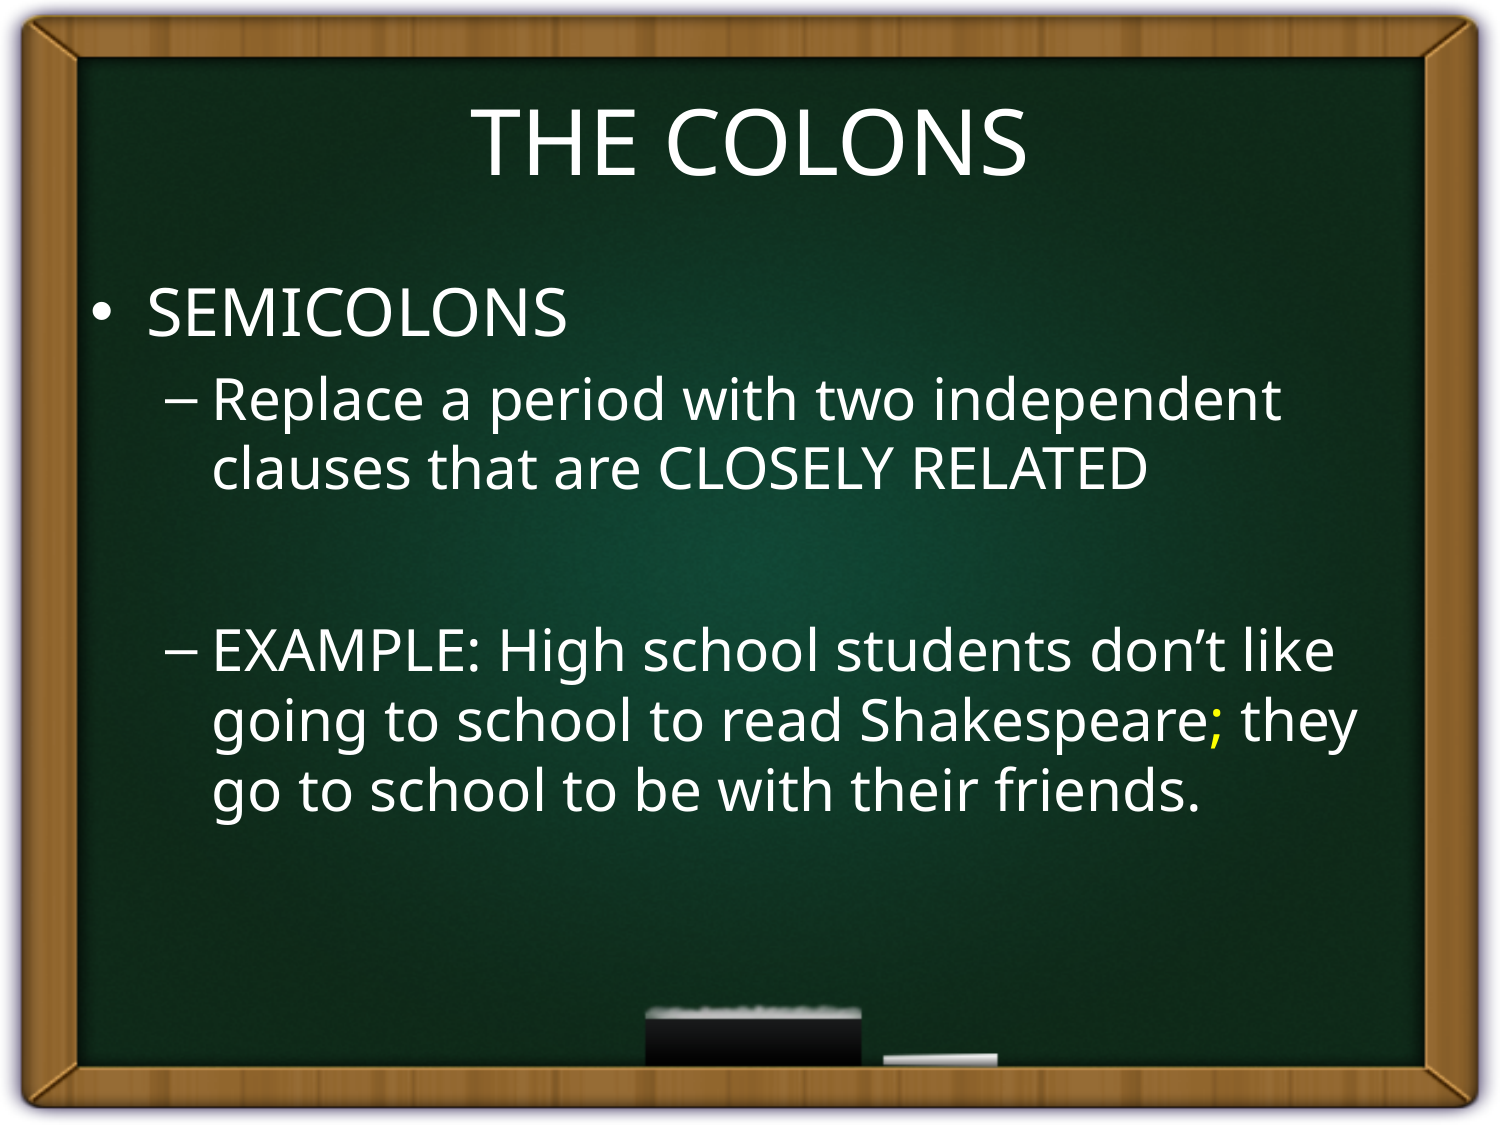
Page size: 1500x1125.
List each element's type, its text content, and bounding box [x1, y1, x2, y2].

title THE COLONS [75, 45, 1425, 233]
list SEMICOLONS Replace a period with two independent clauses that are CLOSELY RELATED EXAMPLE: High school students don’t like going to school to read Shakespeare; they go to school to be with their friends. [75, 262, 1425, 1005]
picture [0, 0, 1500, 1125]
